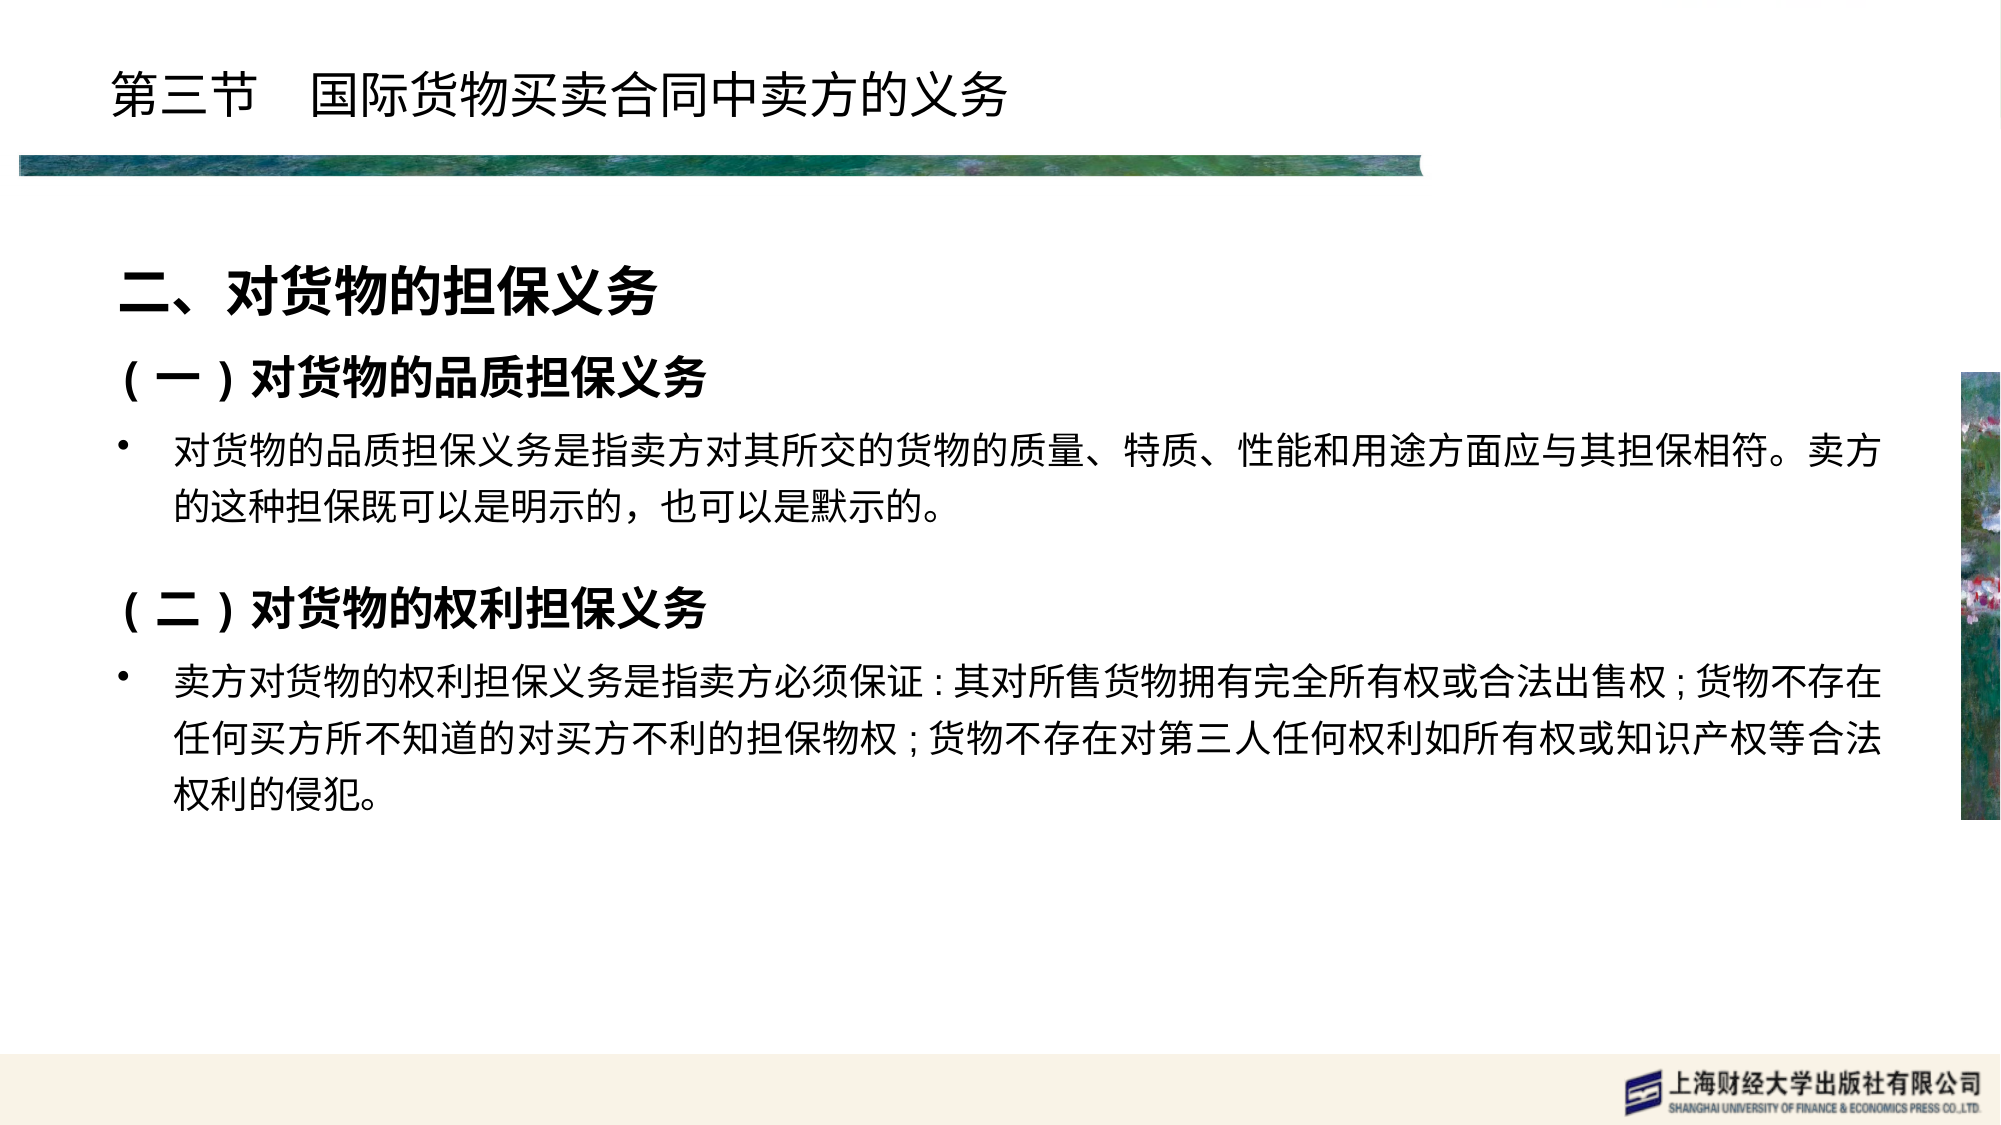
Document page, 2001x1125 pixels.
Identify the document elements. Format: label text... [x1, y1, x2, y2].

picture [0, 0, 2001, 1125]
title 第三节 国际货物买卖合同中卖方的义务 [94, 42, 1451, 146]
list 二、对货物的担保义务 (一)对货物的品质担保义务 对货物的品质担保义务是指卖方对其所交的货物的质量、特质、性能和用途方面应与其担保相符。卖方的这种担保既可以是明示的，也可以是默示的。 (二)对货物的权利担保义务 卖方对货物的权利担保义务是指卖方必须保证:其对所售货物拥有完全所有权或合法出售权;货物不存在任何买方所不知道的对买方不利的担保物权;货物不存在对第三人任何权利如所有权或知识产权等合法权利的侵犯。 [102, 233, 1898, 1032]
